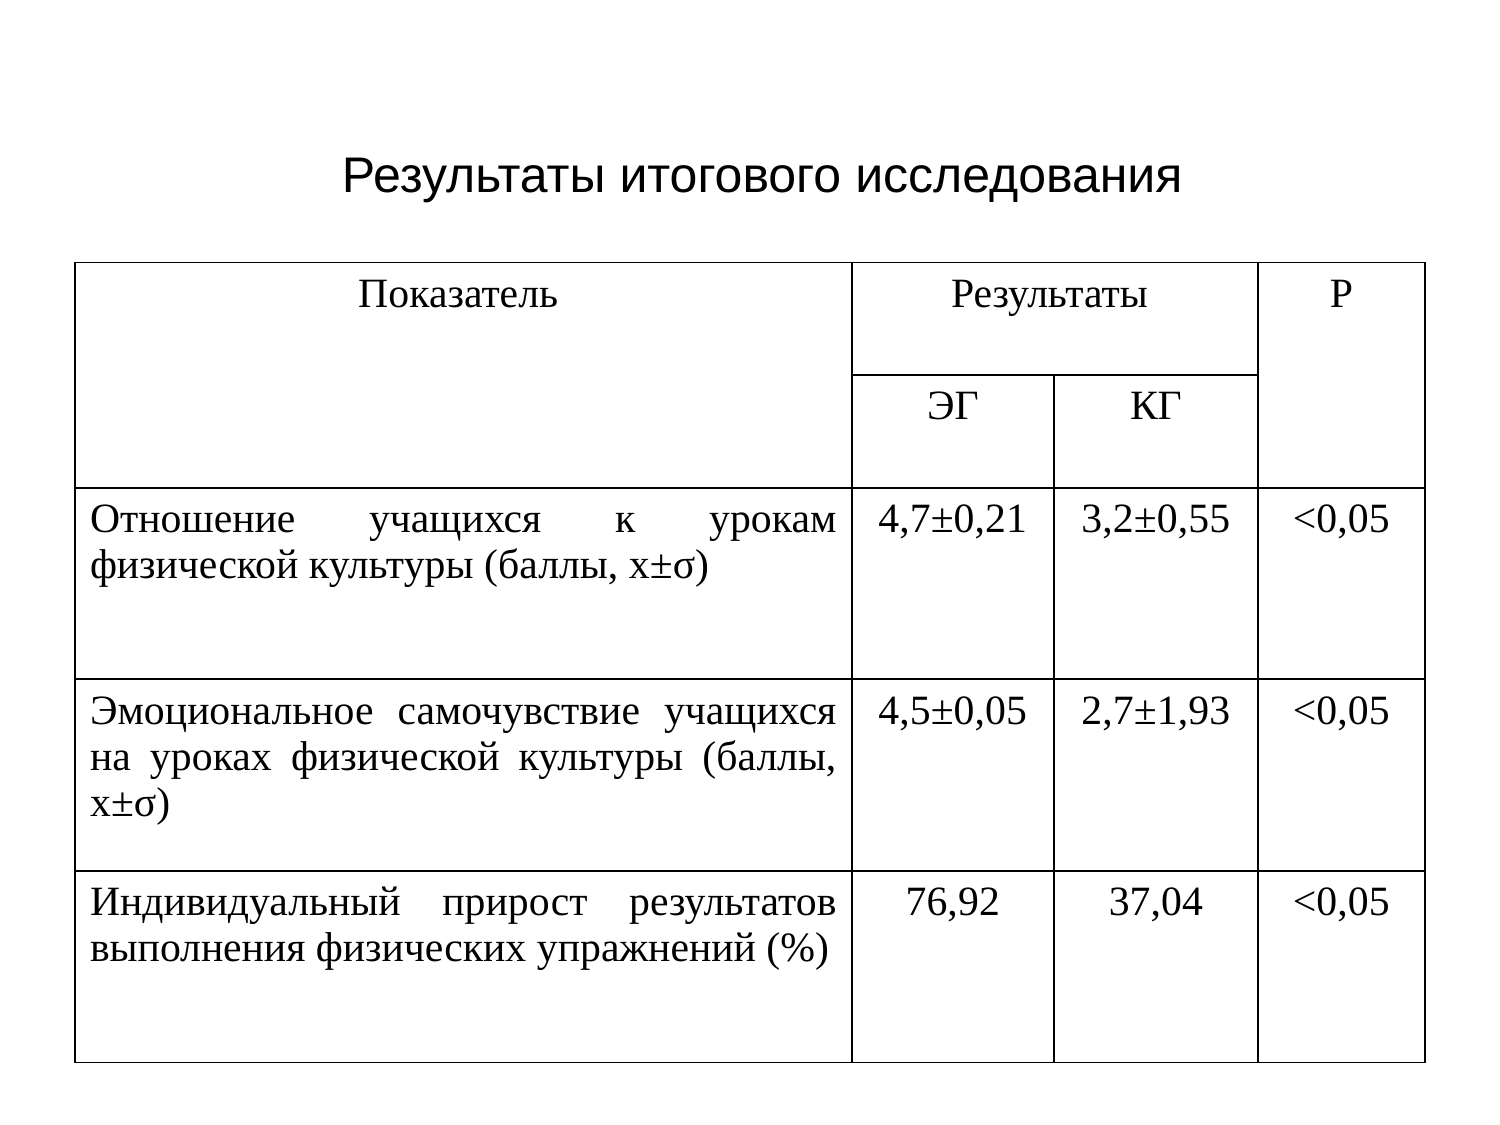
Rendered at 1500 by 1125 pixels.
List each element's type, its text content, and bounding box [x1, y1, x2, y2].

table_cell Отношение учащихся к урокам физической культуры (баллы, х±σ) [76, 489, 851, 678]
table_cell <0,05 [1259, 489, 1424, 678]
table_cell ЭГ [853, 376, 1053, 487]
table_cell <0,05 [1259, 680, 1424, 870]
table_cell Эмоциональное самочувствие учащихся на уроках физической культуры (баллы, х±σ) [76, 680, 851, 870]
table_cell 4,7±0,21 [853, 489, 1053, 678]
table_cell 3,2±0,55 [1055, 489, 1257, 678]
title Результаты итогового исследования [99, 62, 1451, 251]
table_cell 2,7±1,93 [1055, 680, 1257, 870]
table_header Показатель [76, 263, 851, 487]
table_cell 37,04 [1055, 872, 1257, 1062]
table_cell Индивидуальный прирост результатов выполнения физических упражнений (%) [76, 872, 851, 1062]
table_cell КГ [1055, 376, 1257, 487]
table_header Р [1259, 263, 1424, 487]
table_header Результаты [853, 263, 1257, 374]
table_cell 76,92 [853, 872, 1053, 1062]
table_cell <0,05 [1259, 872, 1424, 1062]
table_cell 4,5±0,05 [853, 680, 1053, 870]
